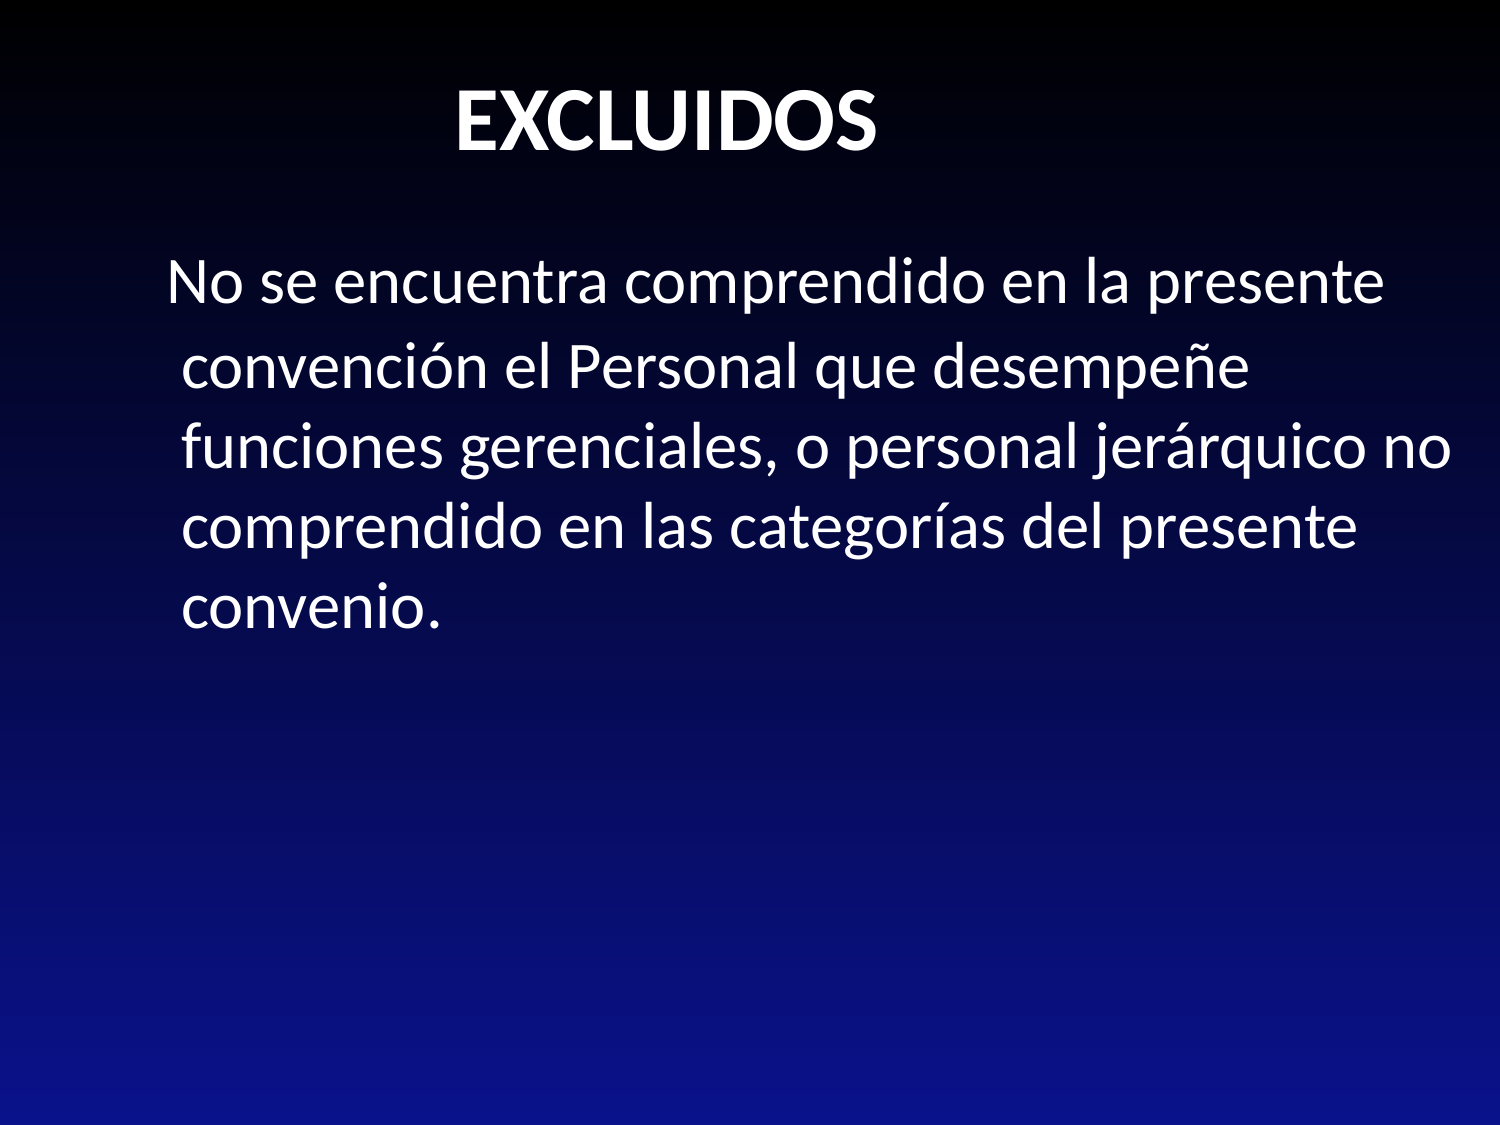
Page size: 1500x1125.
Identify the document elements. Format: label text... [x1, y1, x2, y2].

title EXCLUIDOS [0, 58, 1376, 213]
list No se encuentra comprendido en la presente convención el Personal que desempeñe funciones gerenciales, o personal jerárquico no comprendido en las categorías del presente convenio. [124, 211, 1500, 955]
